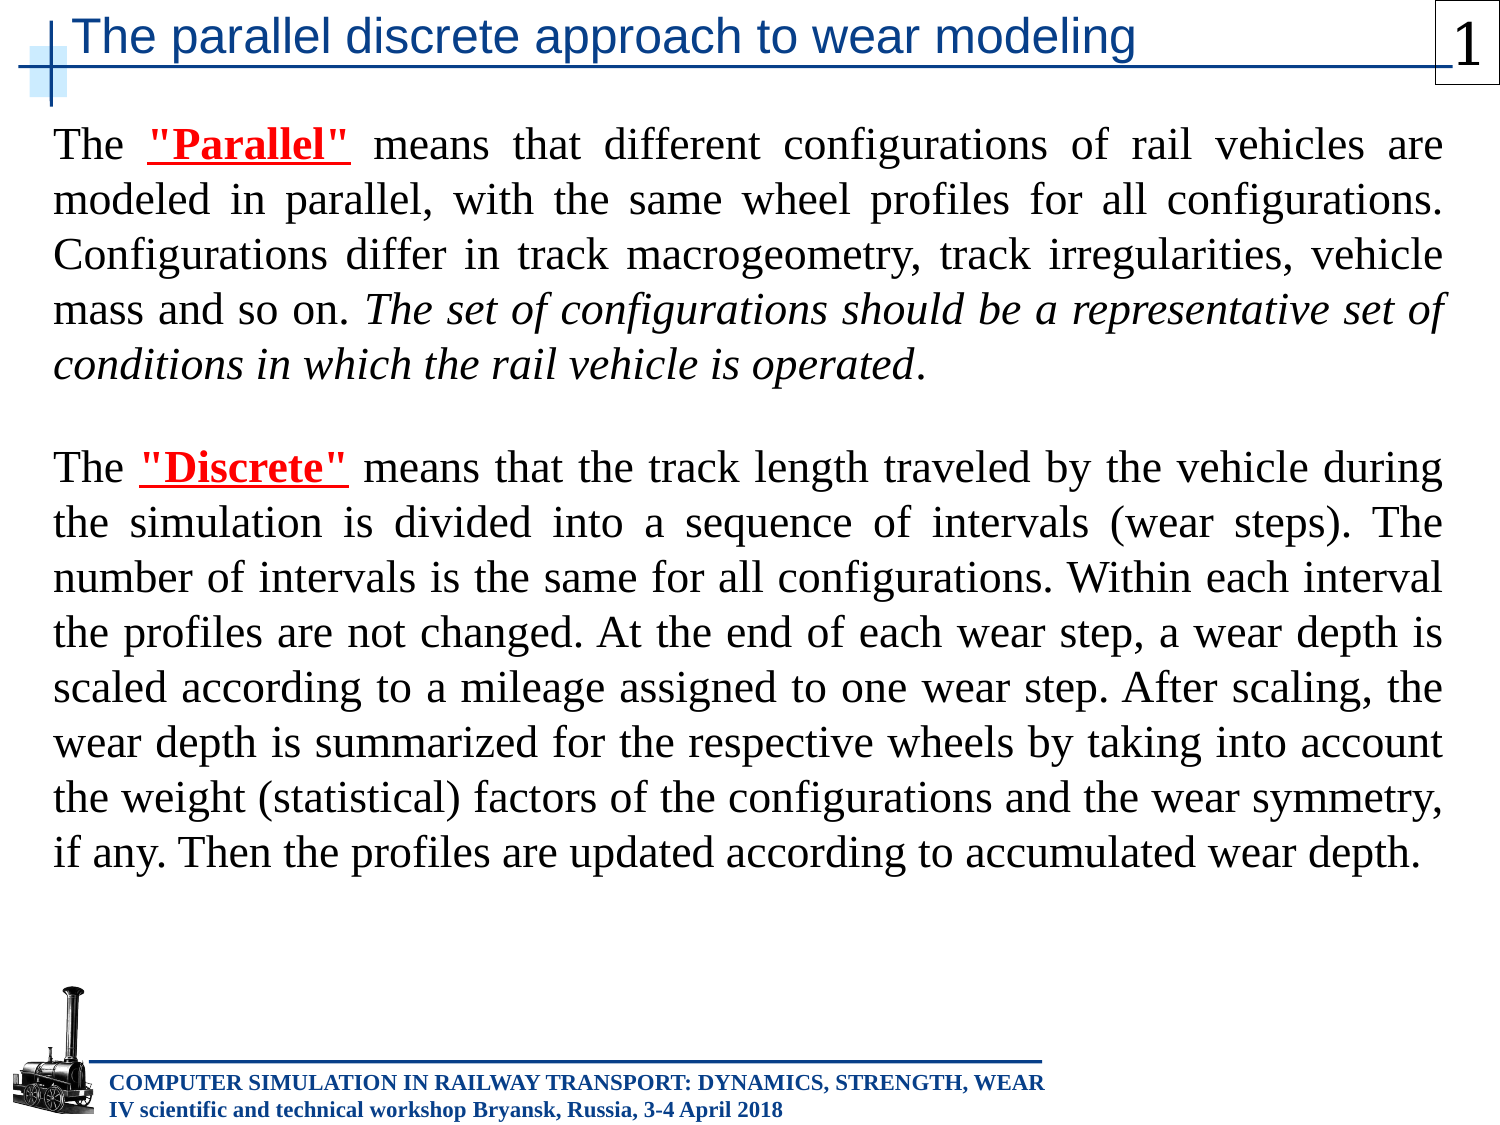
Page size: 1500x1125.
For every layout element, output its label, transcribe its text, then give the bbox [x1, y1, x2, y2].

text_box The "Parallel" means that different configurations of rail vehicles are modeled in parallel, with the same wheel profiles for all configurations. Configurations differ in track macrogeometry, track irregularities, vehicle mass and so on. The set of configurations should be a representative set of conditions in which the rail vehicle is operated. [38, 106, 1460, 396]
picture [13, 984, 94, 1114]
title The parallel discrete approach to wear modeling [70, 0, 1435, 64]
text_box The "Discrete" means that the track length traveled by the vehicle during the simulation is divided into a sequence of intervals (wear steps). The number of intervals is the same for all configurations. Within each interval the profiles are not changed. At the end of each wear step, a wear depth is scaled according to a mileage assigned to one wear step. After scaling, the wear depth is summarized for the respective wheels by taking into account the weight (statistical) factors of the configurations and the wear symmetry, if any. Then the profiles are updated according to accumulated wear depth. [38, 429, 1460, 884]
text_box 1 [1435, 0, 1500, 85]
